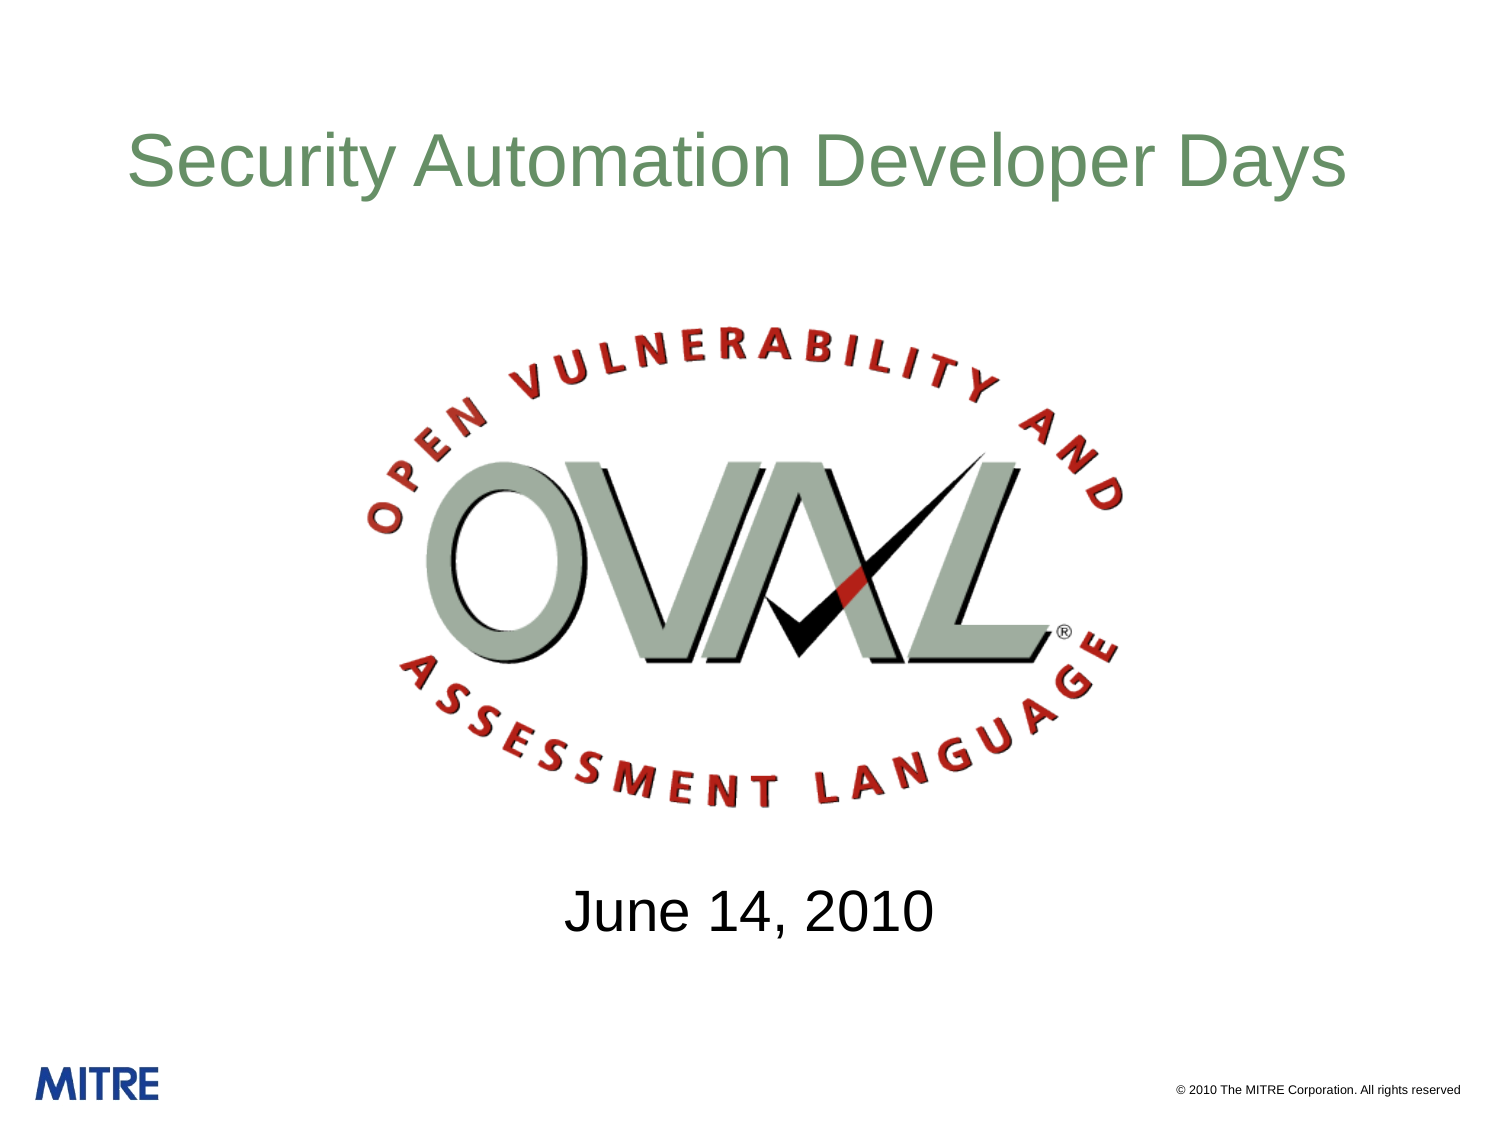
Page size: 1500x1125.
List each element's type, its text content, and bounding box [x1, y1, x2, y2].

picture [30, 1064, 163, 1106]
subtitle June 14, 2010 [224, 865, 1276, 1016]
title Security Automation Developer Days [99, 49, 1376, 263]
picture [174, 263, 1325, 1000]
